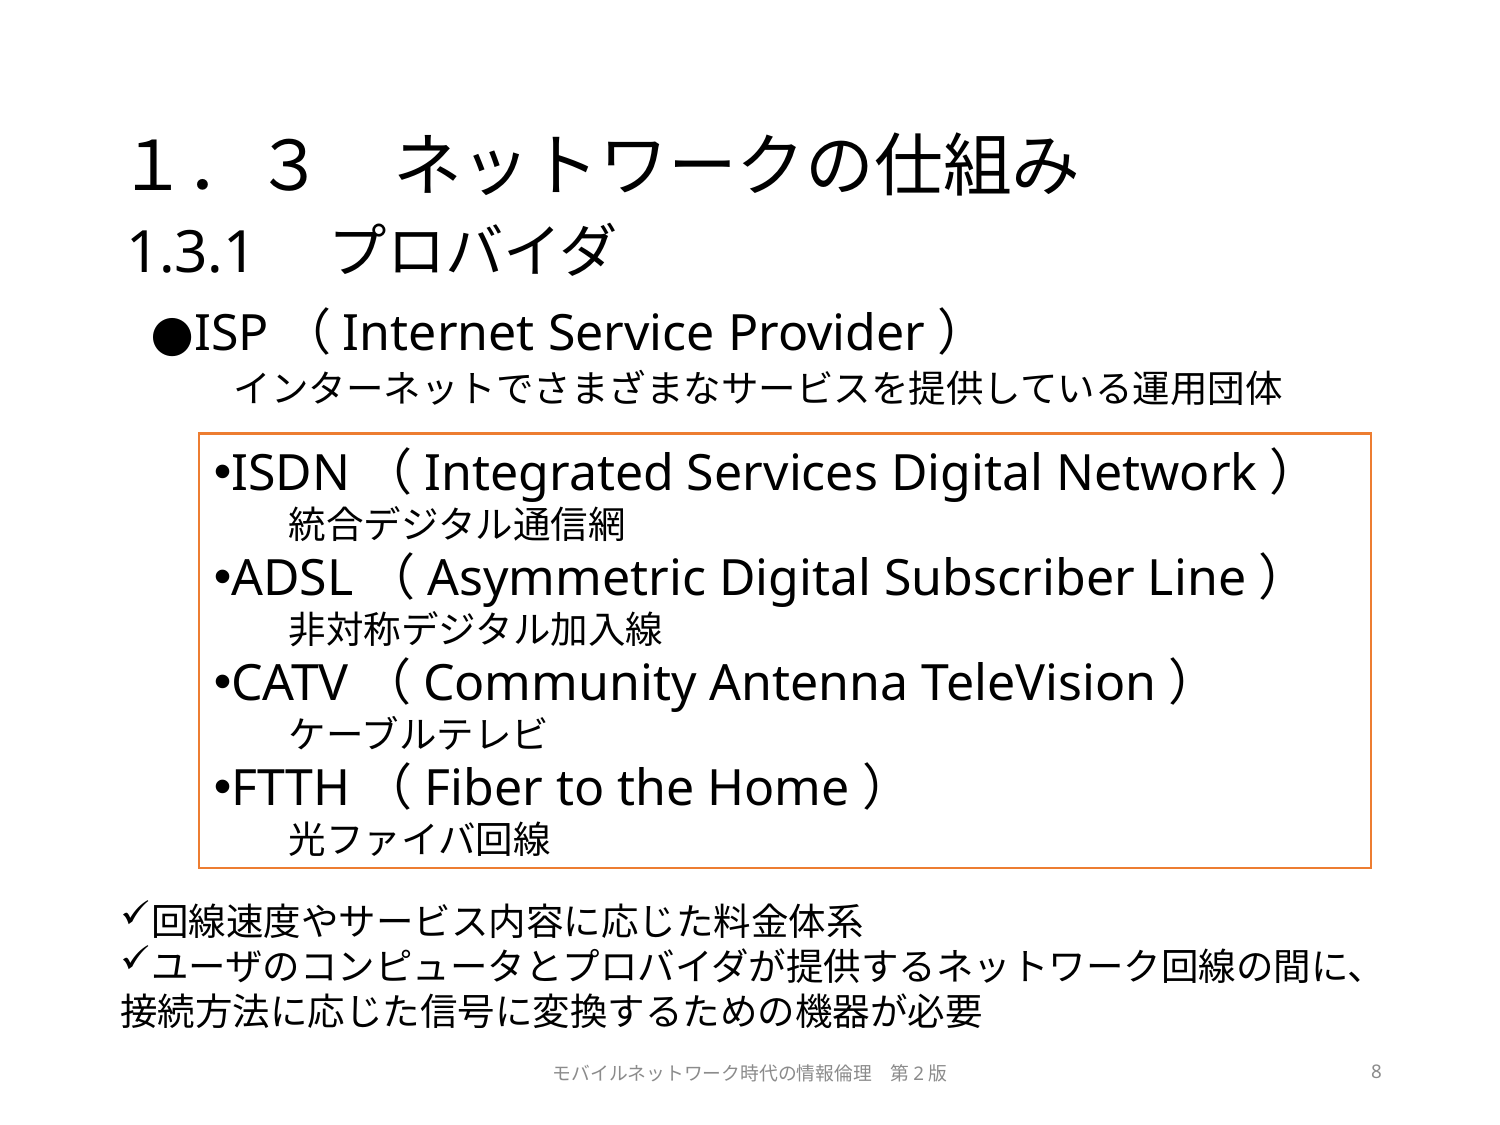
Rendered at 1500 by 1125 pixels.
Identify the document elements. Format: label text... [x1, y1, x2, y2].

text_box ISDN（Integrated Services Digital Network） 統合デジタル通信網 ADSL（Asymmetric Digital Subscriber Line） 非対称デジタル加入線 CATV（Community Antenna TeleVision） ケーブルテレビ FTTH（Fiber to the Home） 光ファイバ回線 [198, 432, 1372, 869]
slide_number 8 [1059, 1042, 1397, 1103]
footer モバイルネットワーク時代の情報倫理 第2版 [496, 1042, 1004, 1103]
text_box ●ISP（Internet Service Provider） インターネットでさまざまなサービスを提供している運用団体 [135, 292, 1424, 418]
text_box 回線速度やサービス内容に応じた料金体系 ユーザのコンピュータとプロバイダが提供するネットワーク回線の間に、接続方法に応じた信号に変換するための機器が必要 [105, 890, 1372, 1041]
text_box 1.3.1 プロバイダ [111, 207, 709, 292]
title １．３ ネットワークの仕組み [103, 59, 1397, 278]
